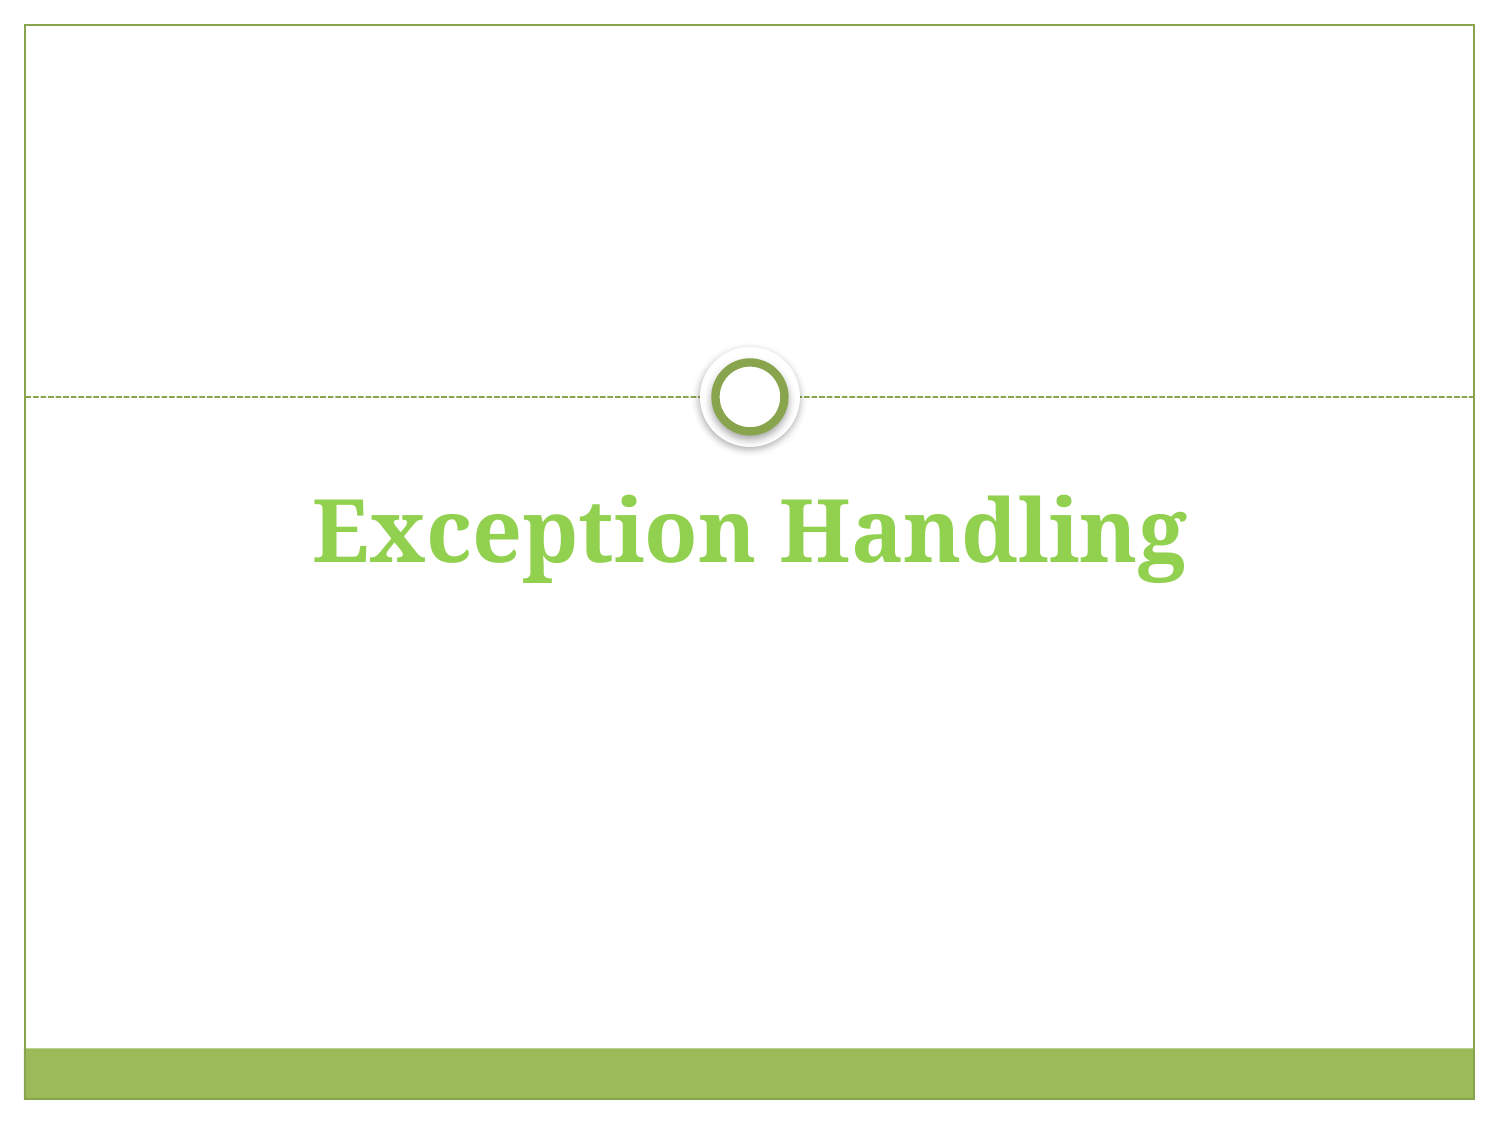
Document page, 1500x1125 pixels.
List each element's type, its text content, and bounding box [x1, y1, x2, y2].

title Exception Handling [112, 287, 1388, 588]
